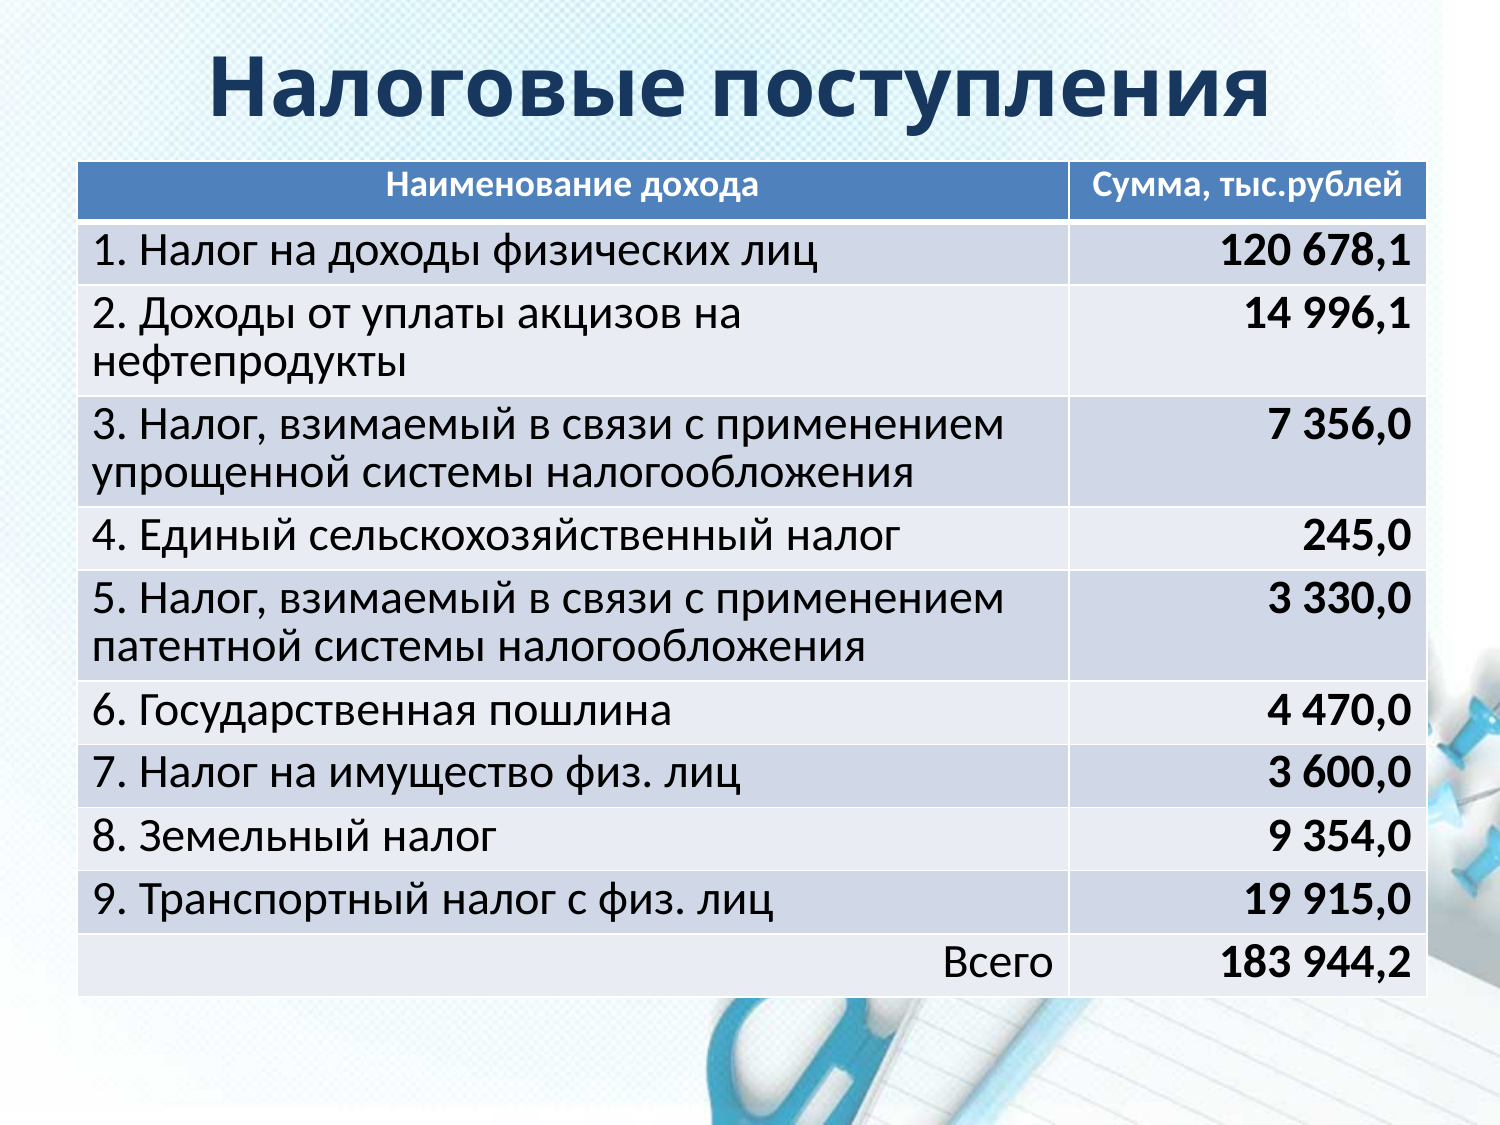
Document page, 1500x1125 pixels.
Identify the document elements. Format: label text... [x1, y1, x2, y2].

table_header Наименование дохода [78, 162, 1068, 219]
table_cell 2. Доходы от уплаты акцизов на нефтепродукты [78, 286, 1068, 395]
table_cell 3 600,0 [1070, 745, 1426, 807]
table_cell 9. Транспортный налог с физ. лиц [78, 871, 1068, 933]
table_cell 8. Земельный налог [78, 808, 1068, 870]
table_header Сумма, тыс.рублей [1070, 162, 1426, 219]
table_cell 5. Налог, взимаемый в связи с применением патентной системы налогообложения [78, 571, 1068, 680]
table_cell 7 356,0 [1070, 397, 1426, 506]
table_cell Всего [78, 935, 1068, 996]
title Налоговые поступления [64, 7, 1415, 159]
table_cell 183 944,2 [1070, 935, 1426, 996]
table_cell 3 330,0 [1070, 571, 1426, 680]
picture [0, 0, 1500, 1125]
table_cell 120 678,1 [1070, 225, 1426, 284]
table_cell 19 915,0 [1070, 871, 1426, 933]
table_cell 7. Налог на имущество физ. лиц [78, 745, 1068, 807]
table_cell 4 470,0 [1070, 682, 1426, 744]
table_cell 1. Налог на доходы физических лиц [78, 225, 1068, 284]
table_cell 4. Единый сельскохозяйственный налог [78, 508, 1068, 569]
table_cell 9 354,0 [1070, 808, 1426, 870]
table_cell 245,0 [1070, 508, 1426, 569]
table_cell 6. Государственная пошлина [78, 682, 1068, 744]
table_cell 3. Налог, взимаемый в связи с применением упрощенной системы налогообложения [78, 397, 1068, 506]
table_cell 14 996,1 [1070, 286, 1426, 395]
